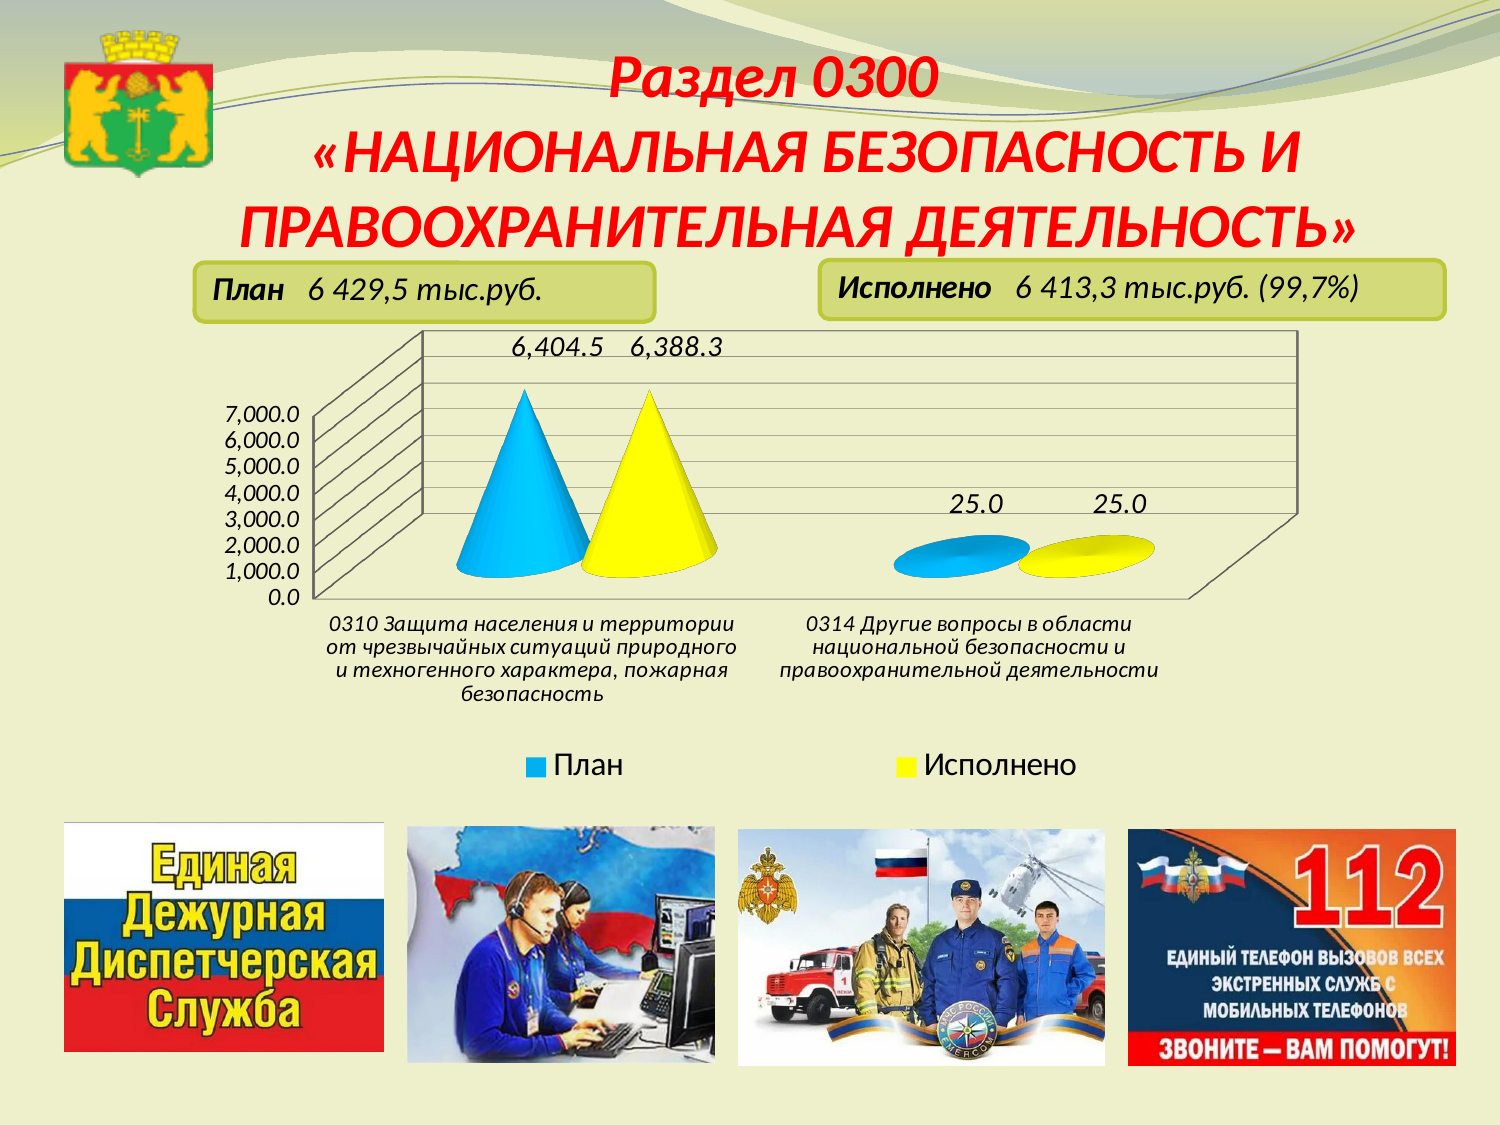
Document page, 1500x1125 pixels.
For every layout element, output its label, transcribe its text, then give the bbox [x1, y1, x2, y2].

picture [737, 891, 1105, 1066]
chart [64, 243, 1448, 882]
text_box Раздел 0300 «НАЦИОНАЛЬНАЯ БЕЗОПАСНОСТЬ И ПРАВООХРАНИТЕЛЬНАЯ ДЕЯТЕЛЬНОСТЬ» [53, 47, 1471, 261]
picture [407, 891, 715, 1063]
picture [64, 30, 213, 178]
picture [64, 888, 385, 1052]
picture [1127, 829, 1456, 1066]
